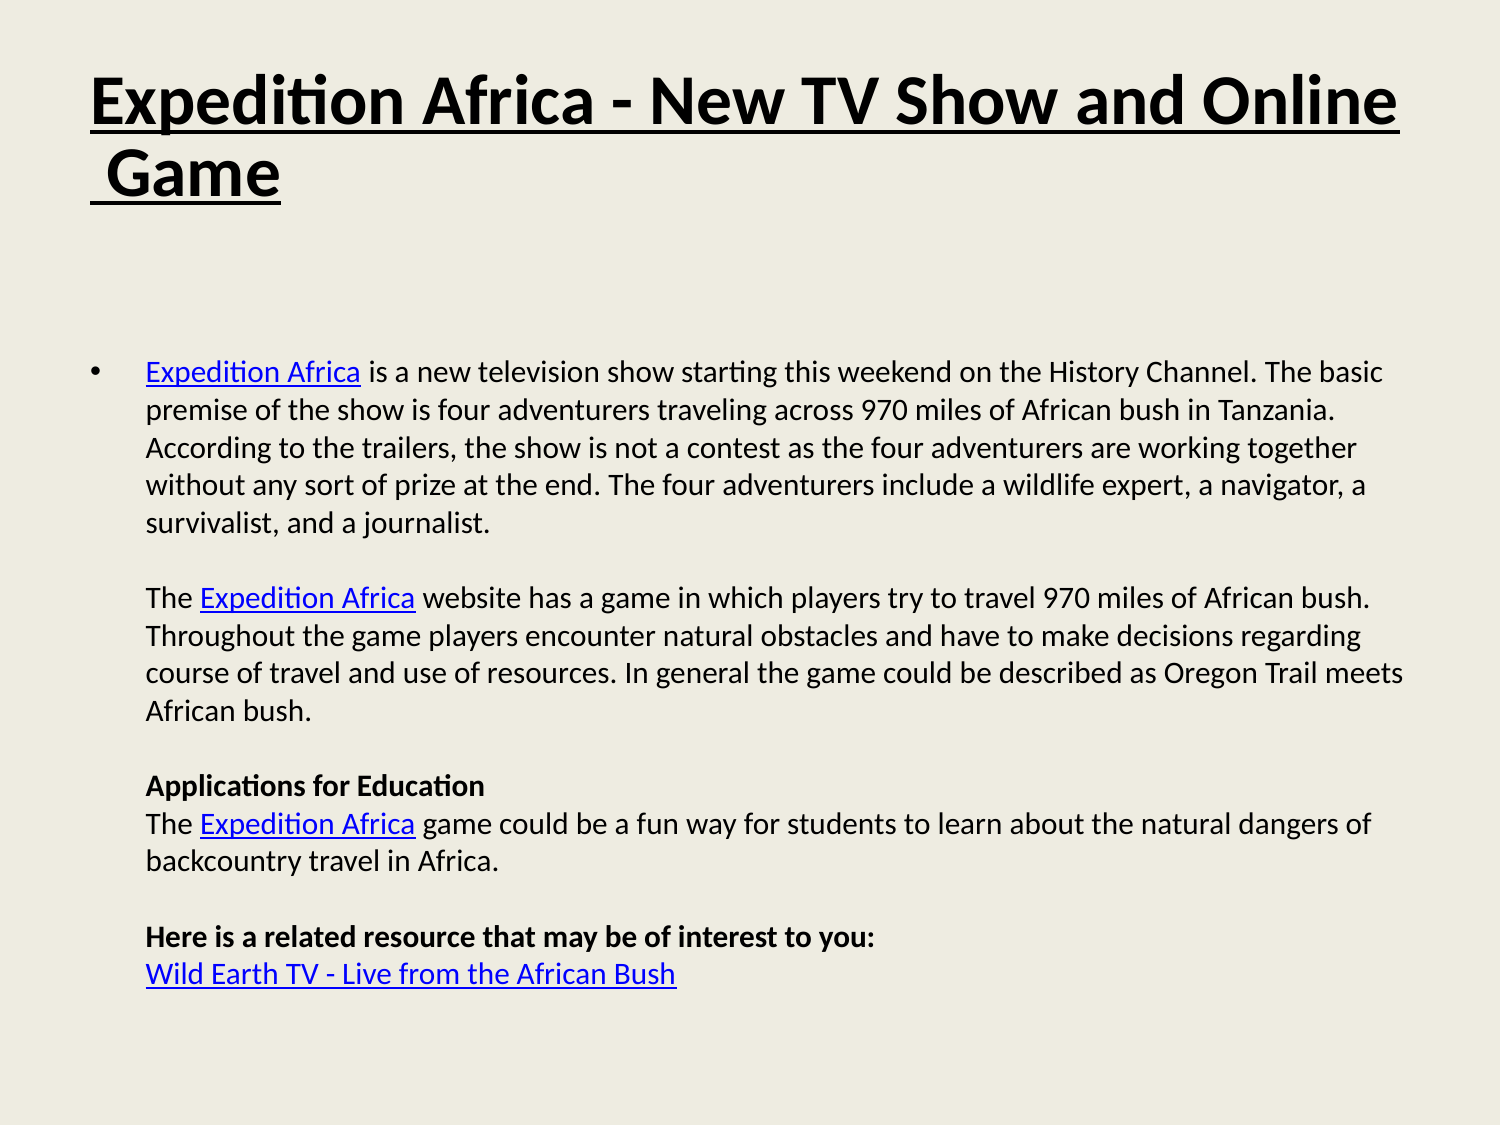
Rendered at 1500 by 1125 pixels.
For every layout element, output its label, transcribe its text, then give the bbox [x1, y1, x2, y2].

list Expedition Africa is a new television show starting this weekend on the History Channel. The basic premise of the show is four adventurers traveling across 970 miles of African bush in Tanzania. According to the trailers, the show is not a contest as the four adventurers are working together without any sort of prize at the end. The four adventurers include a wildlife expert, a navigator, a survivalist, and a journalist. The Expedition Africa website has a game in which players try to travel 970 miles of African bush. Throughout the game players encounter natural obstacles and have to make decisions regarding course of travel and use of resources. In general the game could be described as Oregon Trail meets African bush. Applications for Education The Expedition Africa game could be a fun way for students to learn about the natural dangers of backcountry travel in Africa. Here is a related resource that may be of interest to you: Wild Earth TV - Live from the African Bush [75, 262, 1425, 1005]
title Expedition Africa - New TV Show and Online Game [75, 45, 1425, 233]
